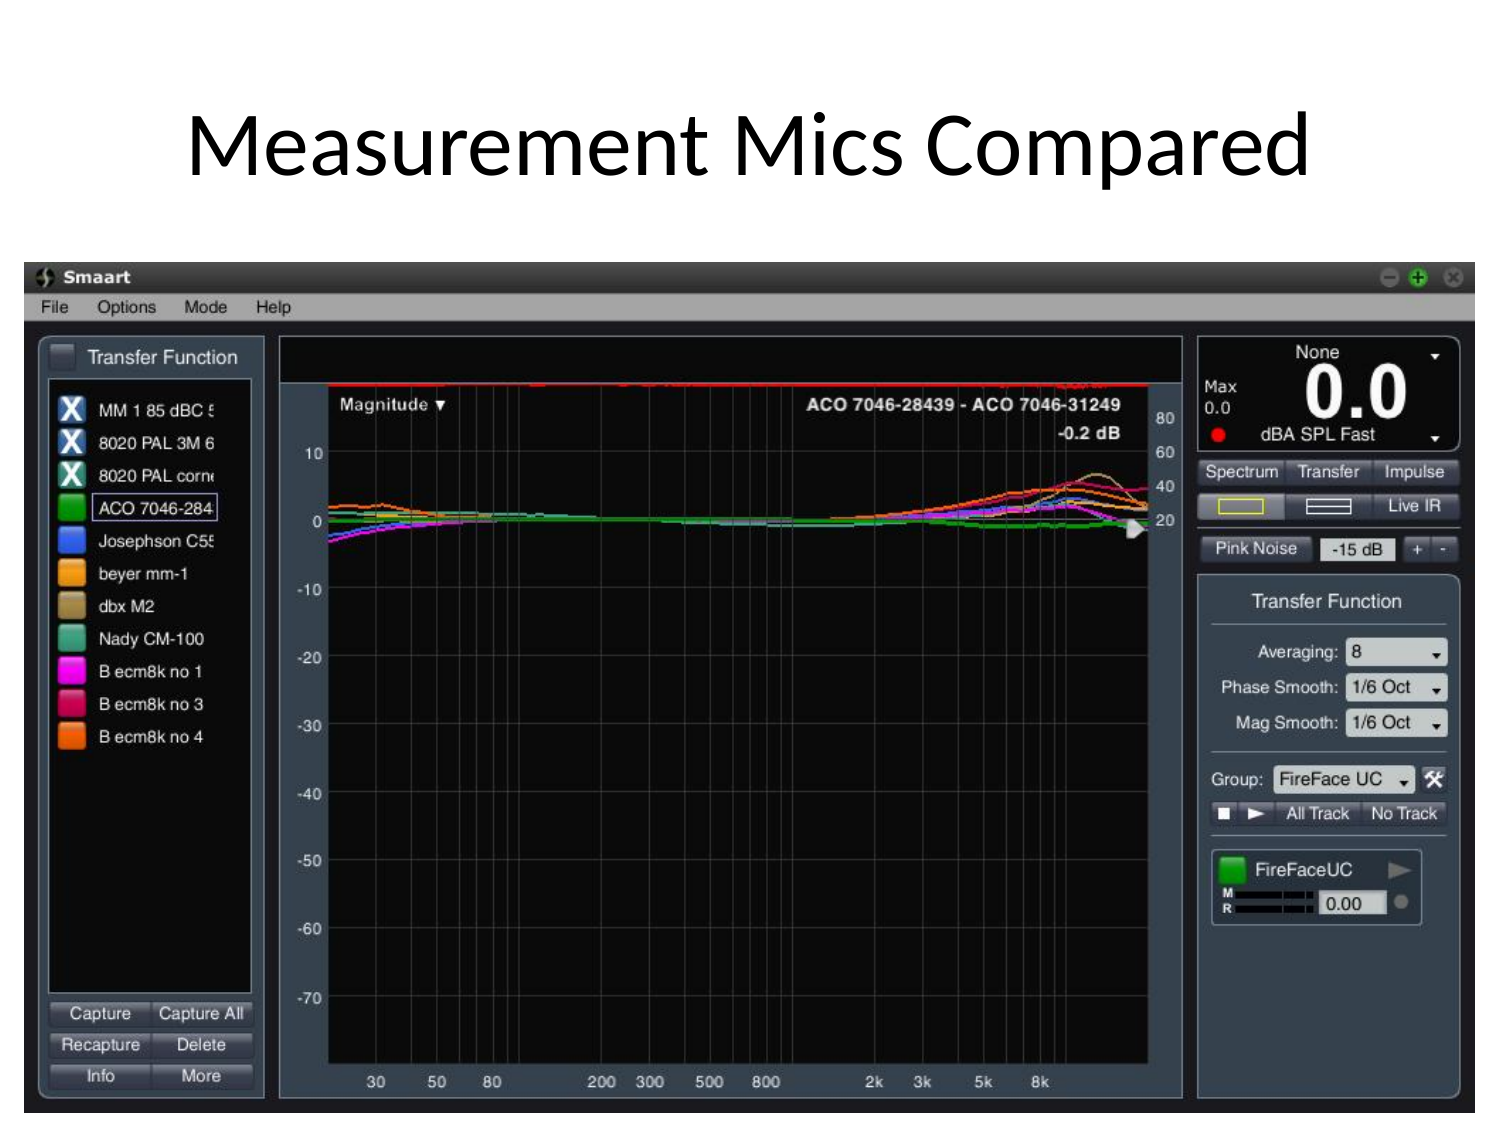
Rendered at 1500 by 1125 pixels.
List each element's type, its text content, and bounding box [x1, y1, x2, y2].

picture [23, 262, 1476, 1113]
title Measurement Mics Compared [75, 45, 1425, 233]
